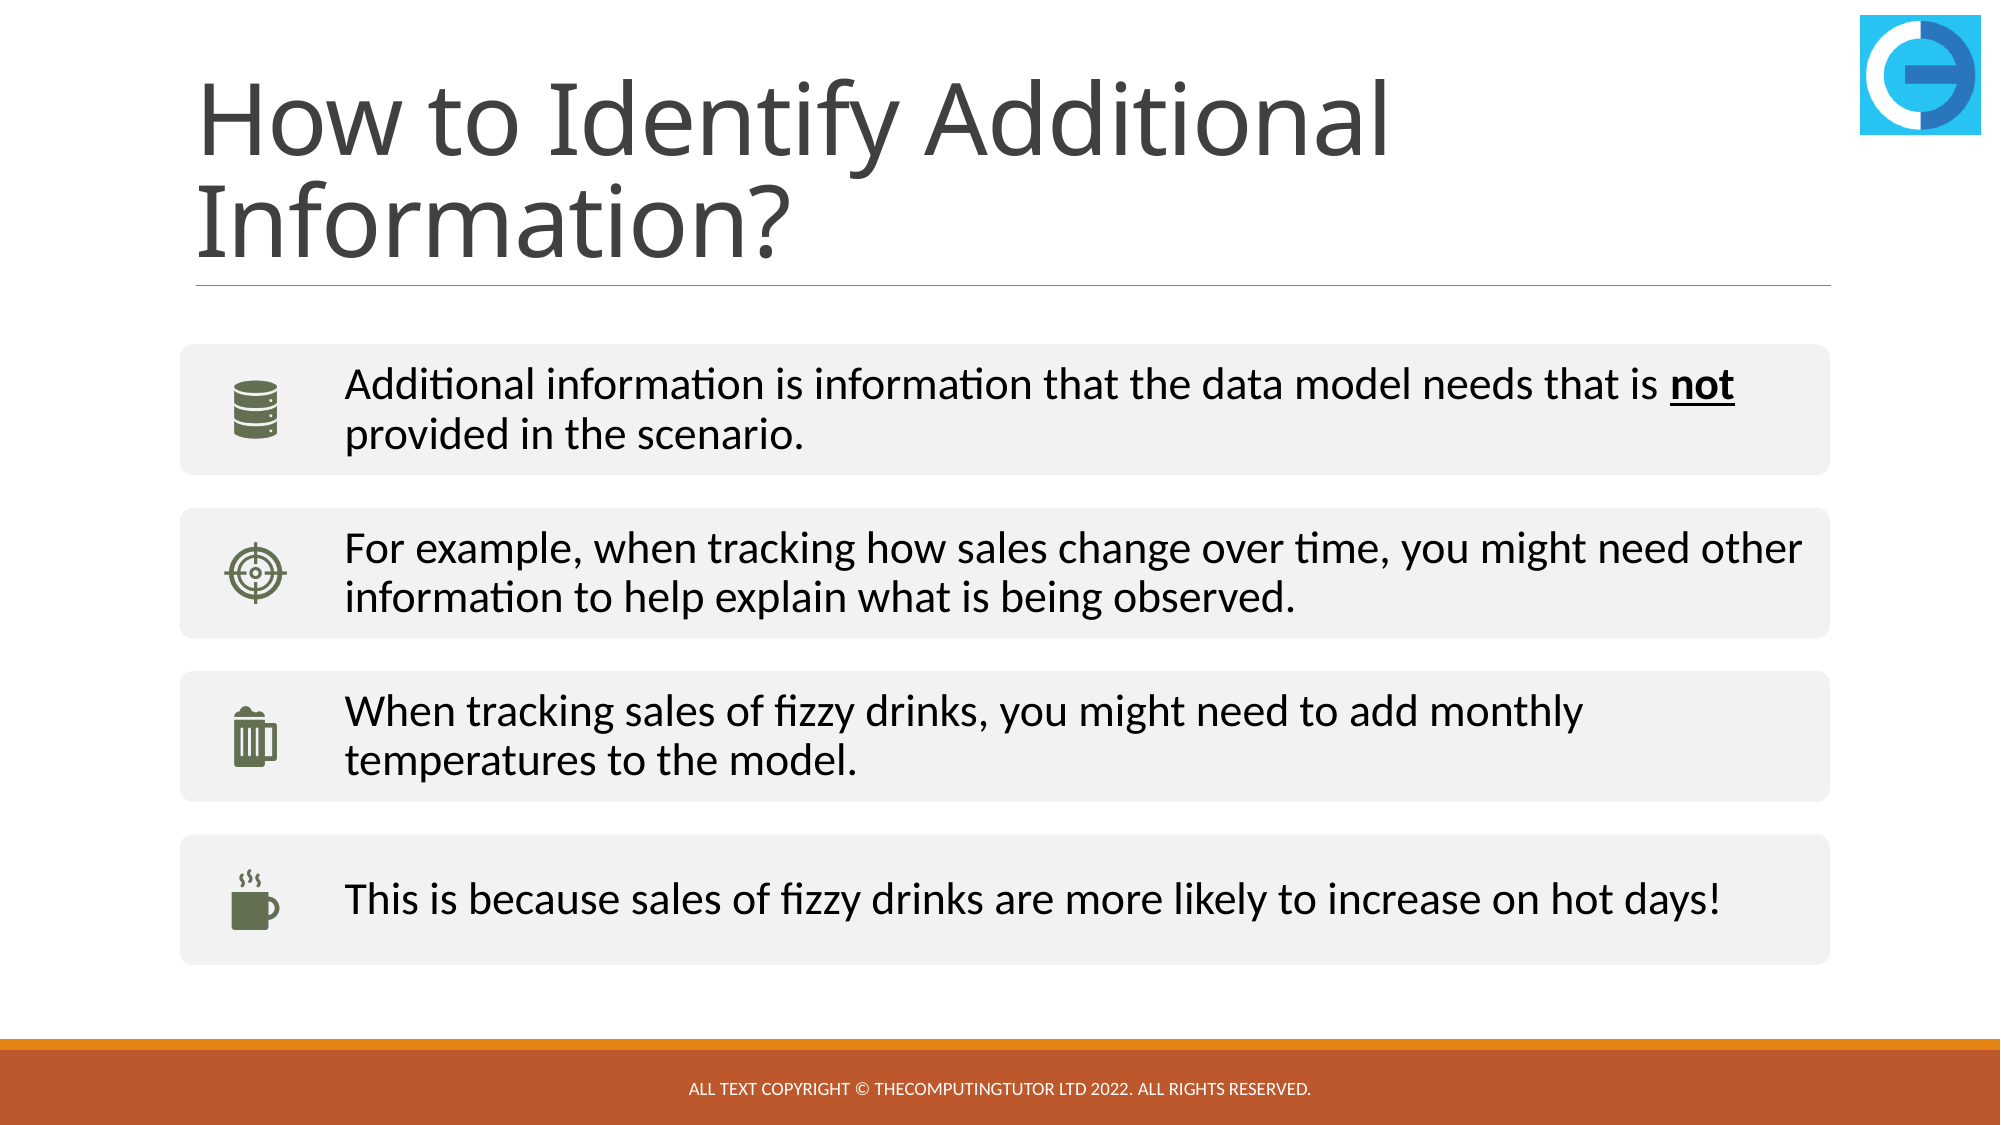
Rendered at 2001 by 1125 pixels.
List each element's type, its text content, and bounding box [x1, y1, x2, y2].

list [179, 343, 1831, 966]
footer All text copyright © TheComputingTutor Ltd 2022. All rights Reserved. [604, 1059, 1396, 1120]
title How to Identify Additional Information? [180, 47, 1830, 285]
picture [1860, 15, 1981, 135]
